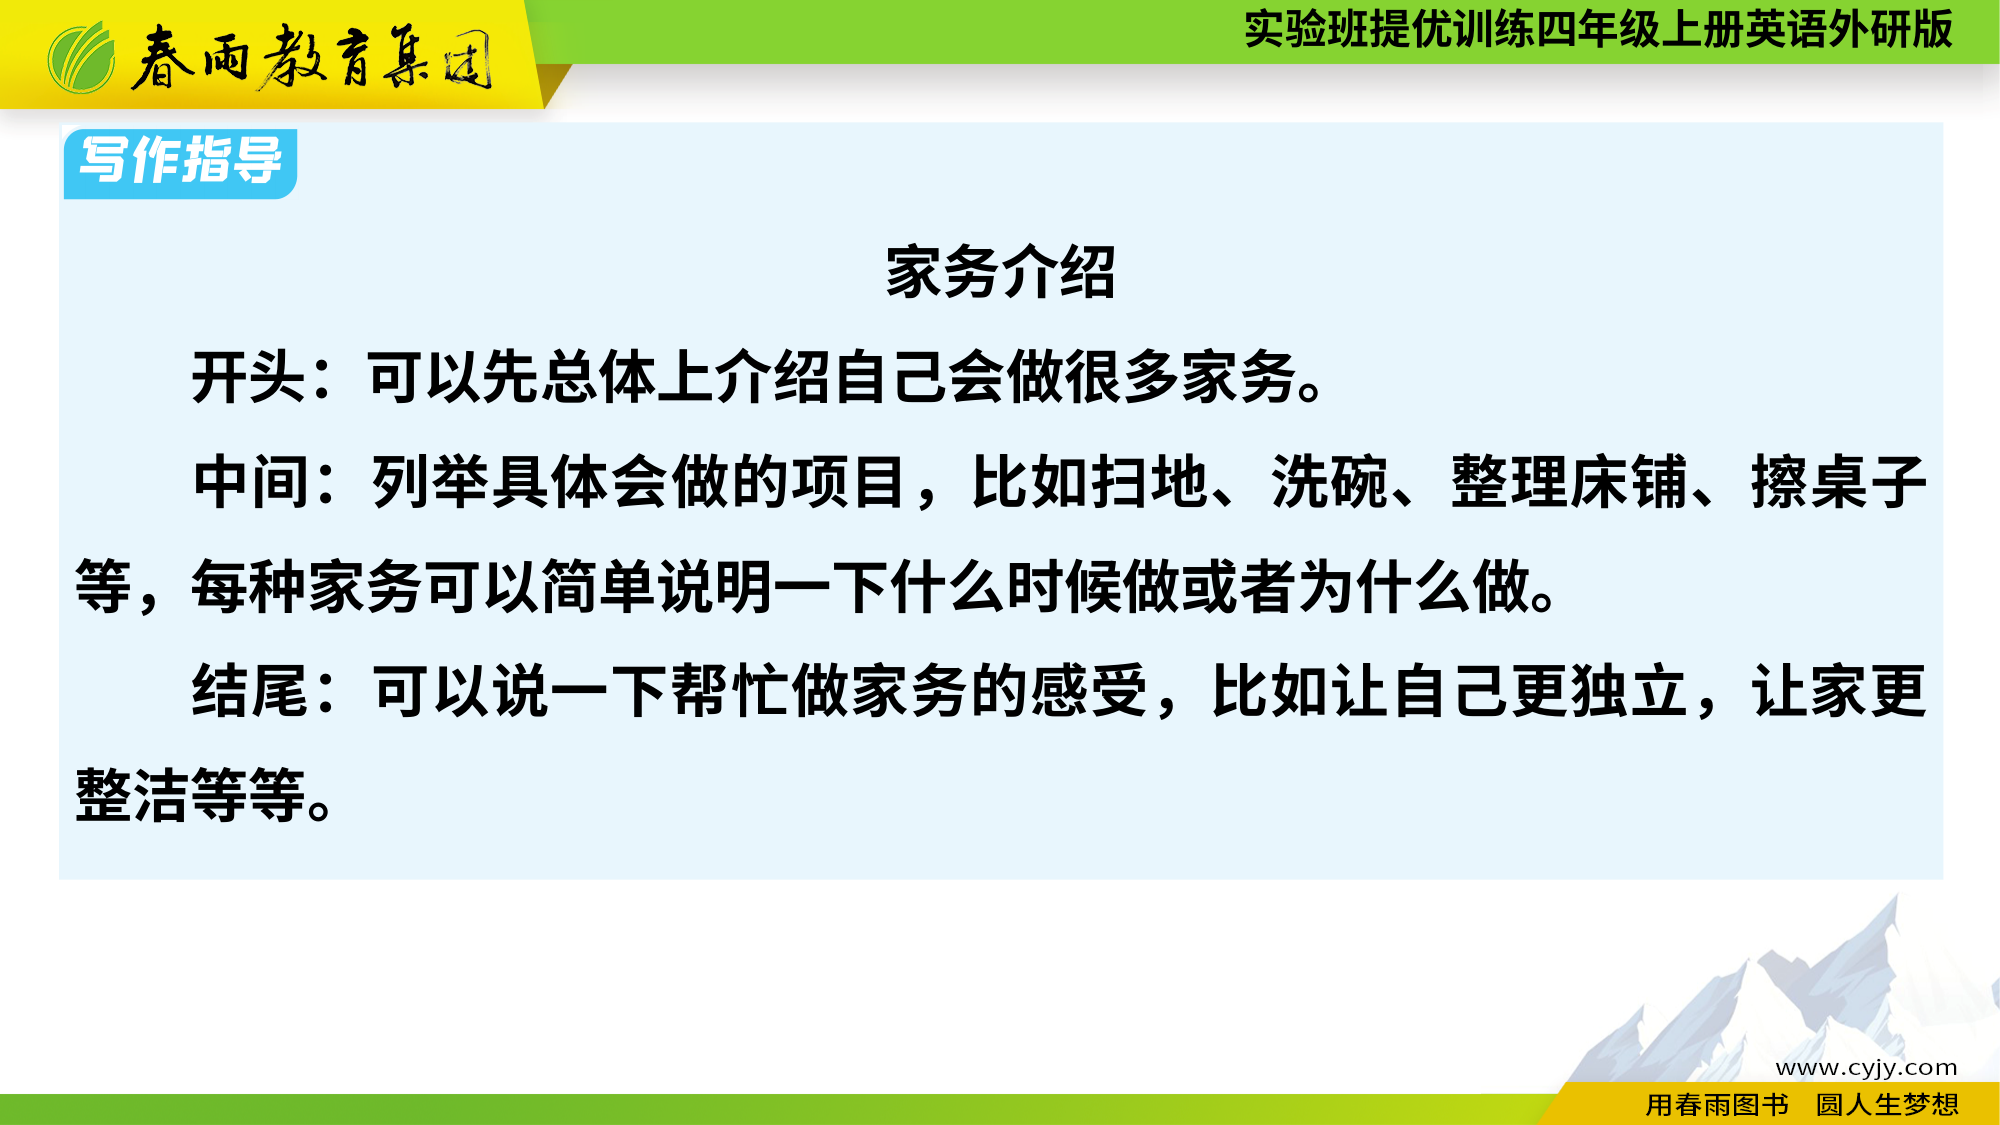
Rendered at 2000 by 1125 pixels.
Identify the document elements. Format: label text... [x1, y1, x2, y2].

list 家务介绍 开头：可以先总体上介绍自己会做很多家务。 中间：列举具体会做的项目，比如扫地、洗碗、整理床铺、擦桌子等，每种家务可以简单说明一下什么时候做或者为什么做。 结尾：可以说一下帮忙做家务的感受，比如让自己更独立，让家更整洁等等。 [59, 122, 1944, 880]
picture [0, 0, 2000, 1125]
